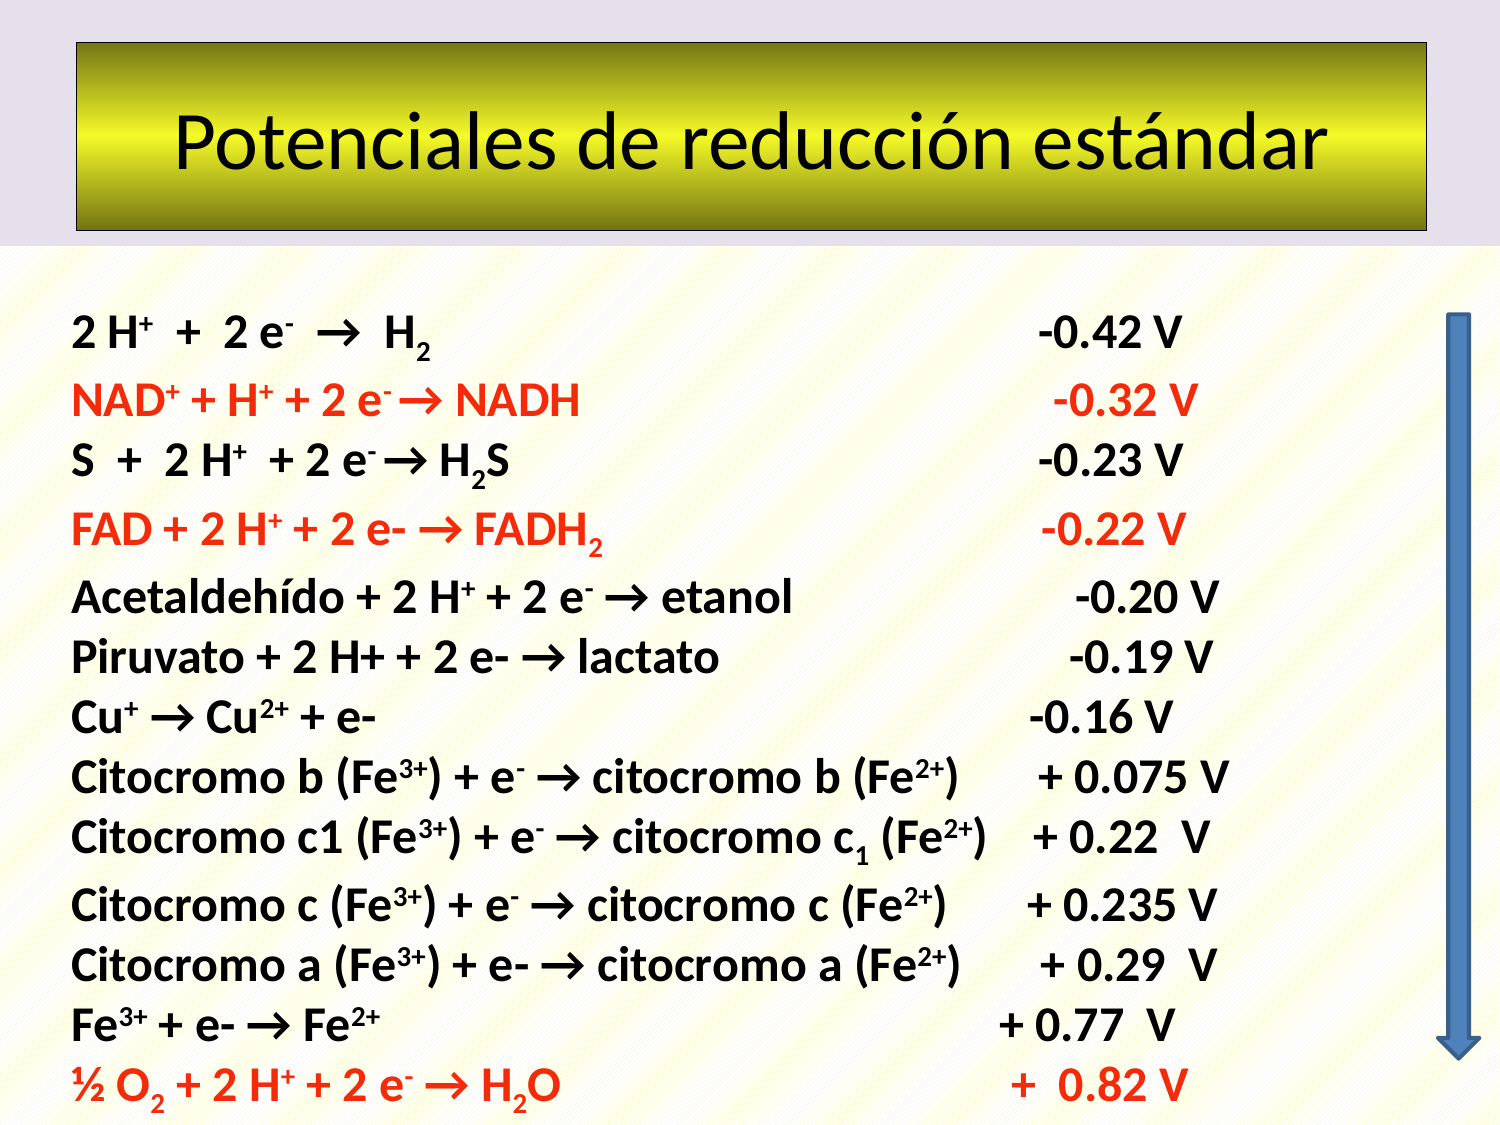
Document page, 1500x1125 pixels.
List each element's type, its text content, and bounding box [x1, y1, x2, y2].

title Potenciales de reducción estándar [76, 42, 1427, 231]
text_box 2 H+ + 2 e- → H2 -0.42 V NAD+ + H+ + 2 e- → NADH -0.32 V S + 2 H+ + 2 e- → H2S -0.23 V FAD + 2 H+ + 2 e- → FADH2 -0.22 V Acetaldehído + 2 H+ + 2 e- → etanol -0.20 V Piruvato + 2 H+ + 2 e- → lactato -0.19 V Cu+ → Cu2+ + e- -0.16 V Citocromo b (Fe3+) + e- → citocromo b (Fe2+) + 0.075 V Citocromo c1 (Fe3+) + e- → citocromo c1 (Fe2+) + 0.22 V Citocromo c (Fe3+) + e- → citocromo c (Fe2+) + 0.235 V Citocromo a (Fe3+) + e- → citocromo a (Fe2+) + 0.29 V Fe3+ + e- → Fe2+ + 0.77 V ½ O2 + 2 H+ + 2 e- → H2O + 0.82 V [0, 246, 1500, 1125]
text_box [1436, 312, 1482, 1061]
